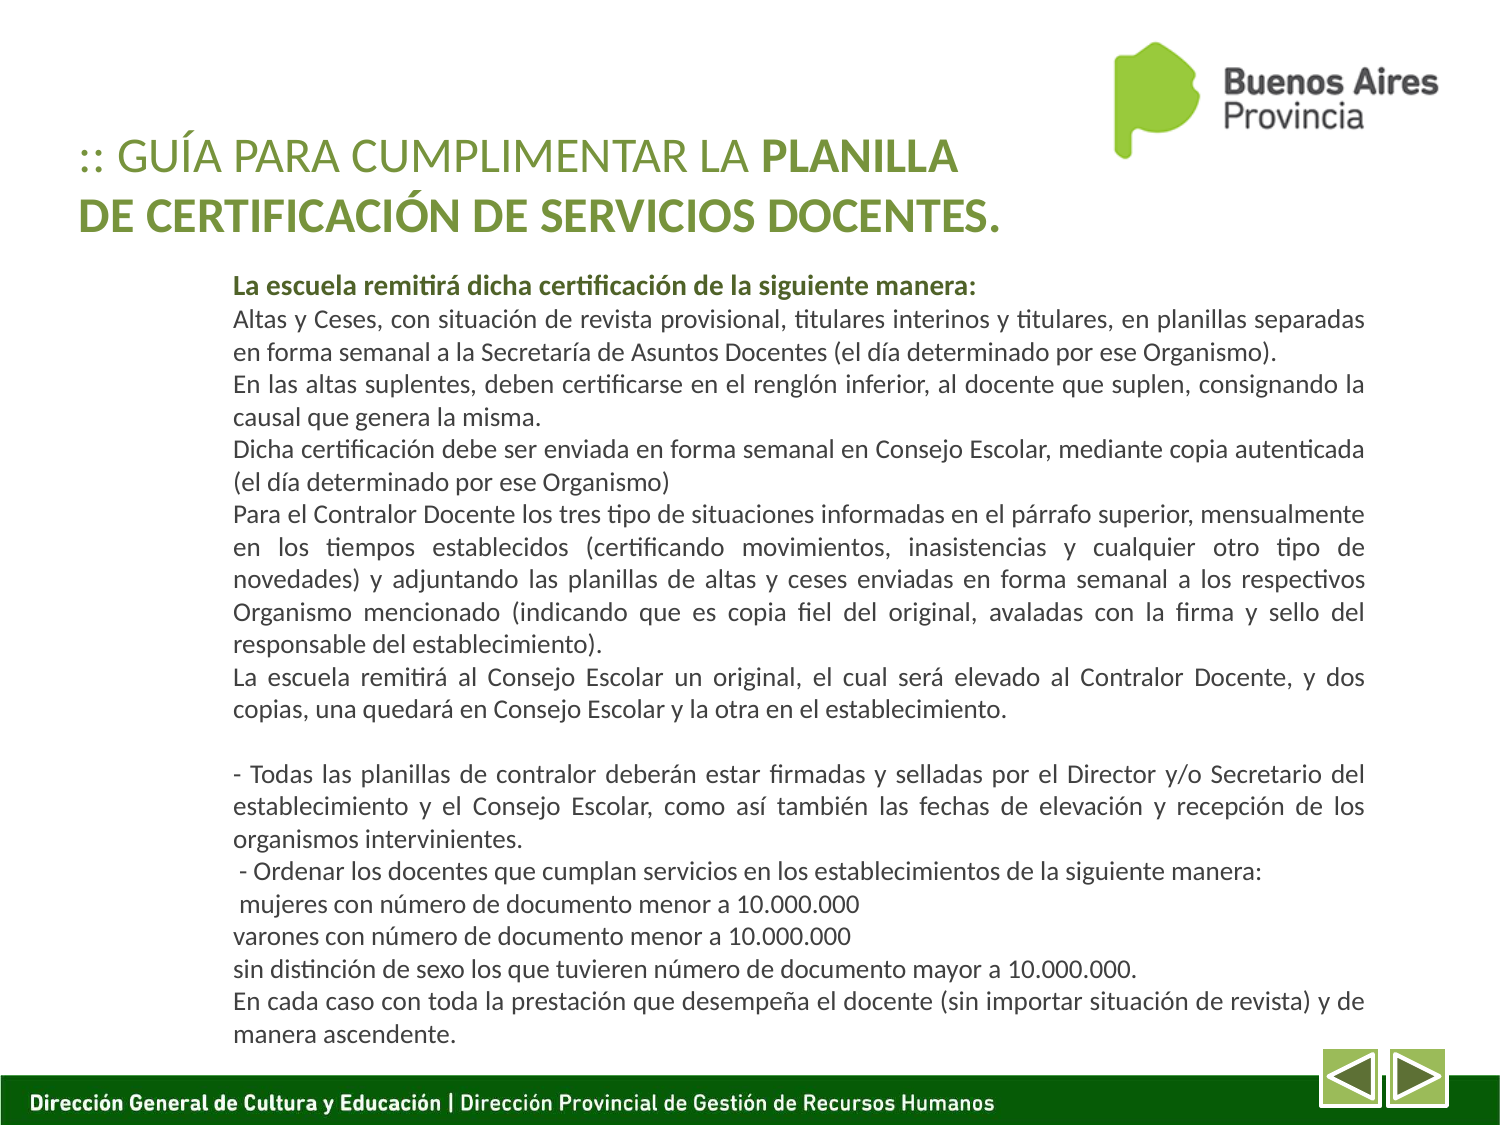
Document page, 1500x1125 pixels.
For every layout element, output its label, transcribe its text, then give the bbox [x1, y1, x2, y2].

text_box [1319, 1045, 1382, 1073]
text_box La escuela remitirá dicha certificación de la siguiente manera: Altas y Ceses, con situación de revista provisional, titulares interinos y titulares, en planillas separadas en forma semanal a la Secretaría de Asuntos Docentes (el día determinado por ese Organismo). En las altas suplentes, deben certificarse en el renglón inferior, al docente que suplen, consignando la causal que genera la misma. Dicha certificación debe ser enviada en forma semanal en Consejo Escolar, mediante copia autenticada (el día determinado por ese Organismo) Para el Contralor Docente los tres tipo de situaciones informadas en el párrafo superior, mensualmente en los tiempos establecidos (certificando movimientos, inasistencias y cualquier otro tipo de novedades) y adjuntando las planillas de altas y ceses enviadas en forma semanal a los respectivos Organismo mencionado (indicando que es copia fiel del original, avaladas con la firma y sello del responsable del establecimiento). La escuela remitirá al Consejo Escolar un original, el cual será elevado al Contralor Docente, y dos copias, una quedará en Consejo Escolar y la otra en el establecimiento. - Todas las planillas de contralor deberán estar firmadas y selladas por el Director y/o Secretario del establecimiento y el Consejo Escolar, como así también las fechas de elevación y recepción de los organismos intervinientes. - Ordenar los docentes que cumplan servicios en los establecimientos de la siguiente manera: mujeres con número de documento menor a 10.000.000 varones con número de documento menor a 10.000.000 sin distinción de sexo los que tuvieren número de documento mayor a 10.000.000. En cada caso con toda la prestación que desempeña el docente (sin importar situación de revista) y de manera ascendente. [218, 259, 1381, 1056]
text_box :: GUÍA PARA CUMPLIMENTAR LA PLANILLA DE CERTIFICACIÓN DE SERVICIOS DOCENTES. [64, 115, 1069, 251]
text_box [1386, 1045, 1449, 1073]
picture [1104, 30, 1448, 169]
picture [0, 1074, 1500, 1125]
